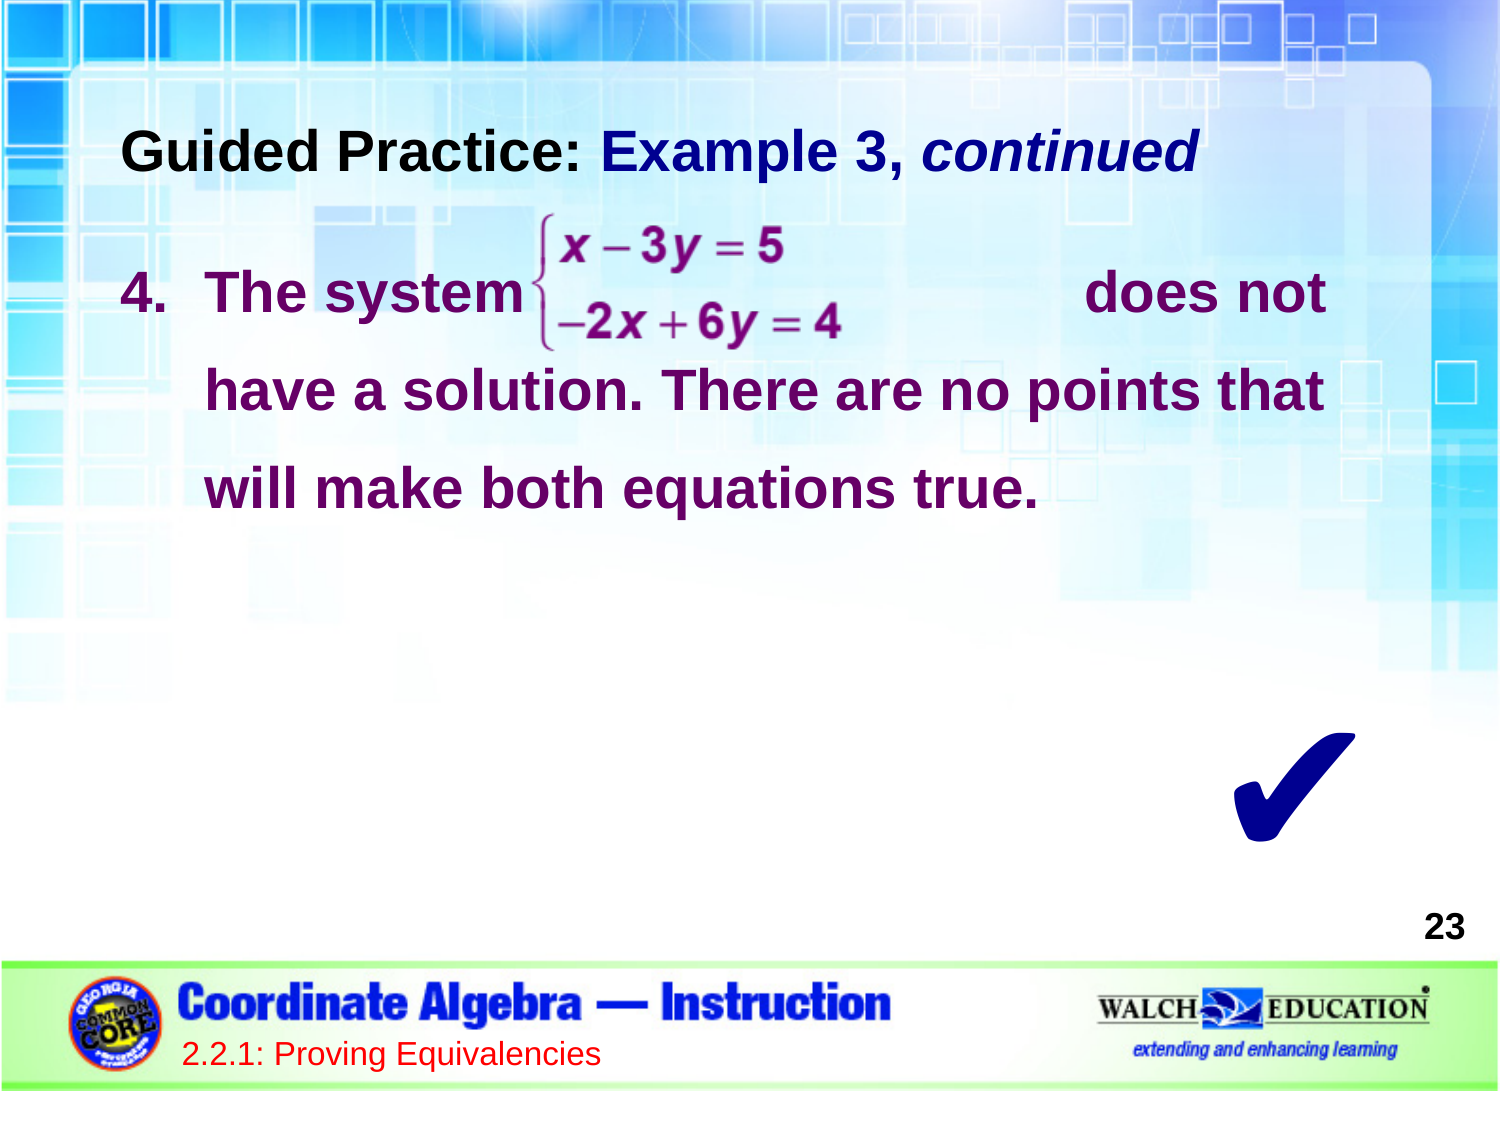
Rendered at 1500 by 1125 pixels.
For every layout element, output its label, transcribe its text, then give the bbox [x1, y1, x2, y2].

picture [1, 0, 1500, 1091]
subtitle Guided Practice: Example 3, continued The system does not have a solution. There are no points that will make both equations true. [105, 105, 1394, 925]
list 2.2.1: Proving Equivalencies [166, 1024, 1074, 1068]
text_box ✔ [1128, 651, 1394, 907]
slide_number 23 [1361, 901, 1481, 949]
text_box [528, 210, 844, 355]
